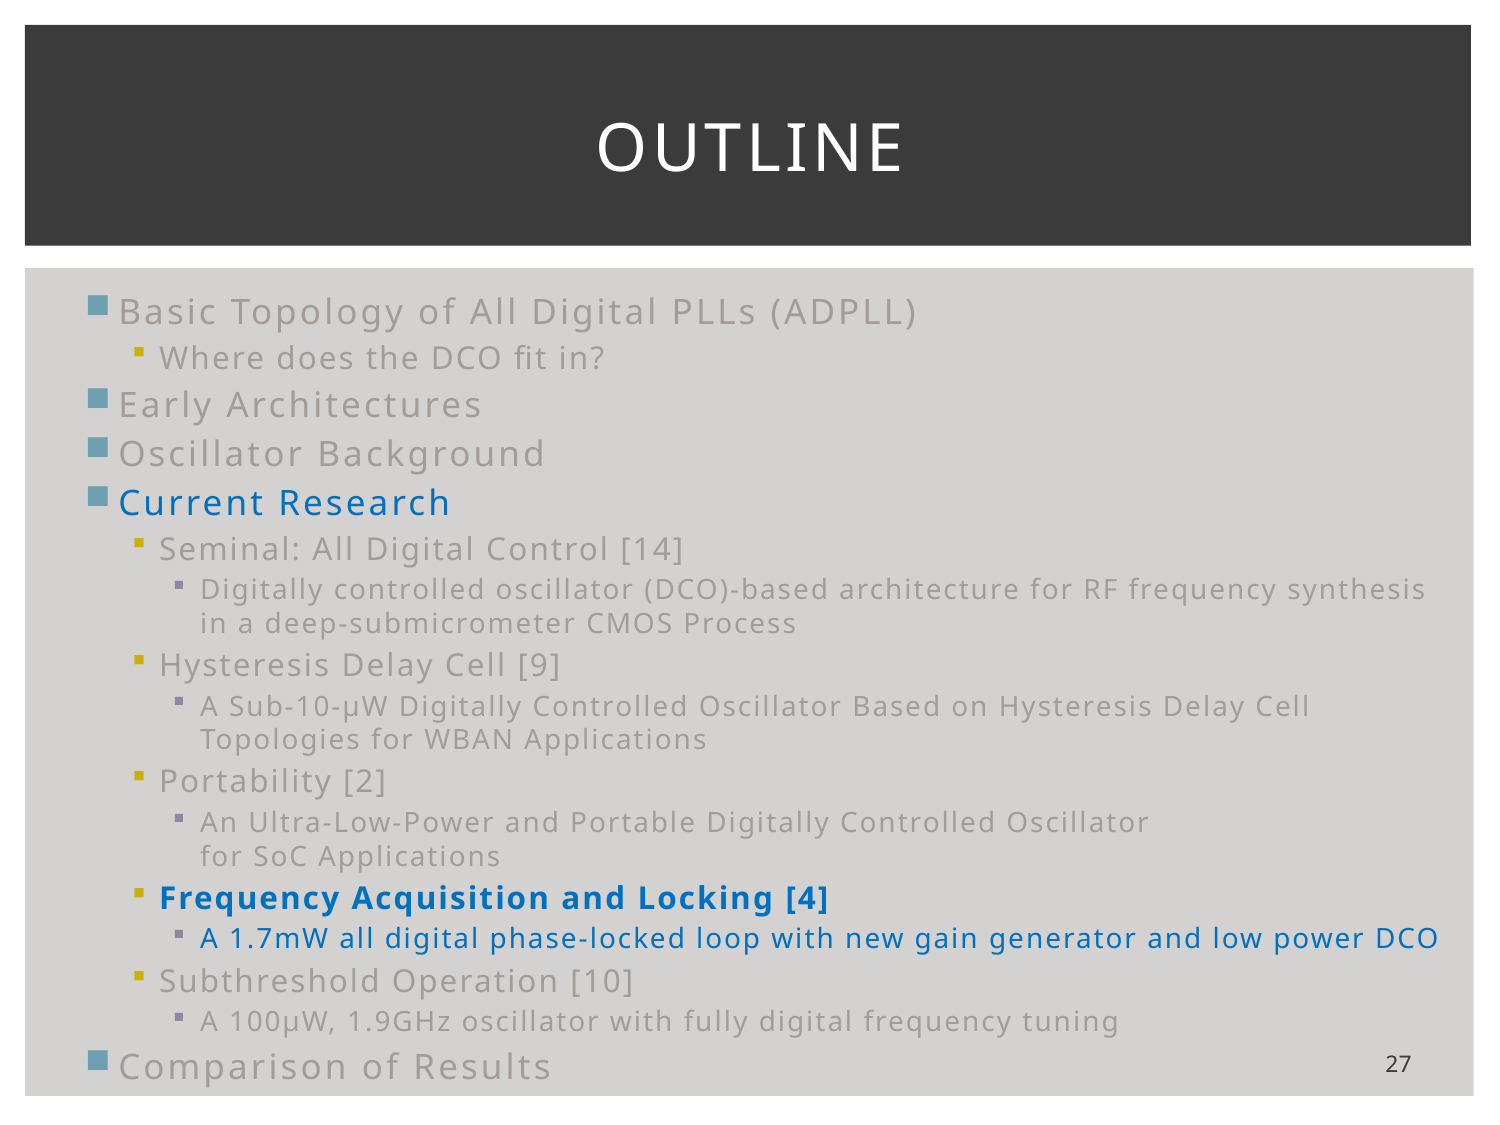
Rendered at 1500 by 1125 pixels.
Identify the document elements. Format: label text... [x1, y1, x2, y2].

slide_number 27 [1349, 1041, 1448, 1089]
title Outline [62, 58, 1438, 232]
list Basic Topology of All Digital PLLs (ADPLL) Where does the DCO fit in? Early Architectures Oscillator Background Current Research Seminal: All Digital Control [14] Digitally controlled oscillator (DCO)-based architecture for RF frequency synthesis in a deep-submicrometer CMOS Process Hysteresis Delay Cell [9] A Sub-10-μW Digitally Controlled Oscillator Based on Hysteresis Delay Cell Topologies for WBAN Applications Portability [2] An Ultra-Low-Power and Portable Digitally Controlled Oscillator for SoC Applications Frequency Acquisition and Locking [4] A 1.7mW all digital phase-locked loop with new gain generator and low power DCO Subthreshold Operation [10] A 100μW, 1.9GHz oscillator with fully digital frequency tuning Comparison of Results [62, 281, 1475, 1100]
